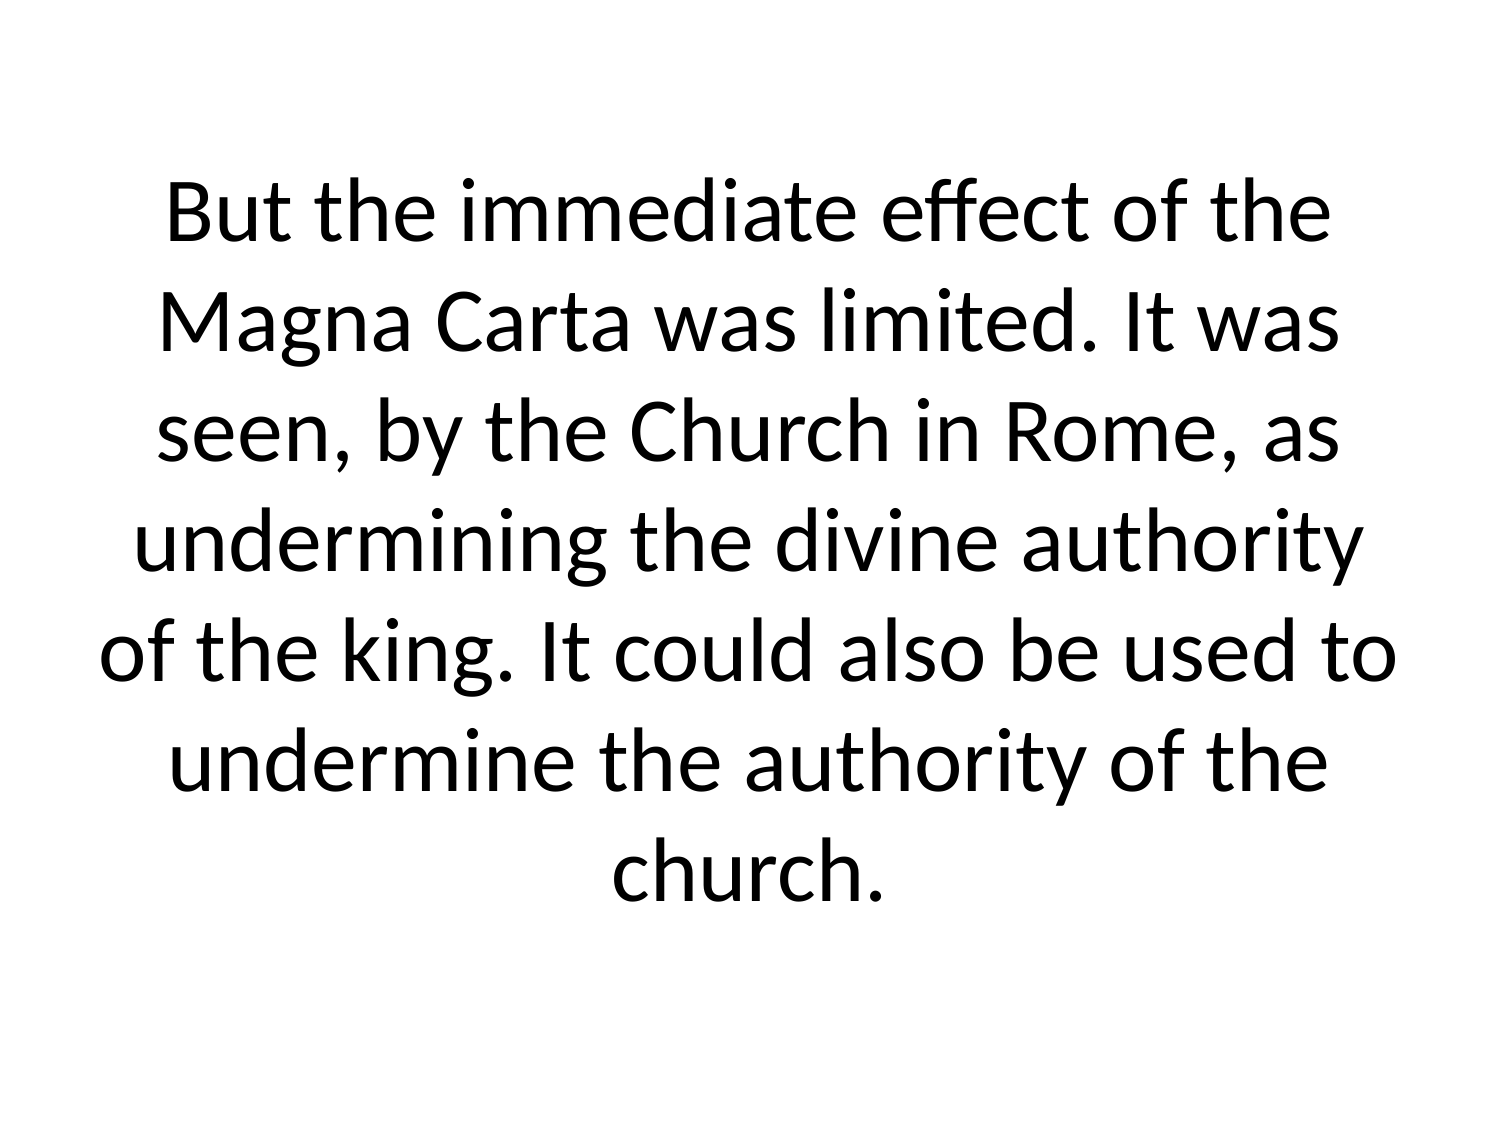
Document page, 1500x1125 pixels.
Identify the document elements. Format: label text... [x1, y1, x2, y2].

title But the immediate effect of the Magna Carta was limited. It was seen, by the Church in Rome, as undermining the divine authority of the king. It could also be used to undermine the authority of the church. [74, 44, 1426, 1026]
